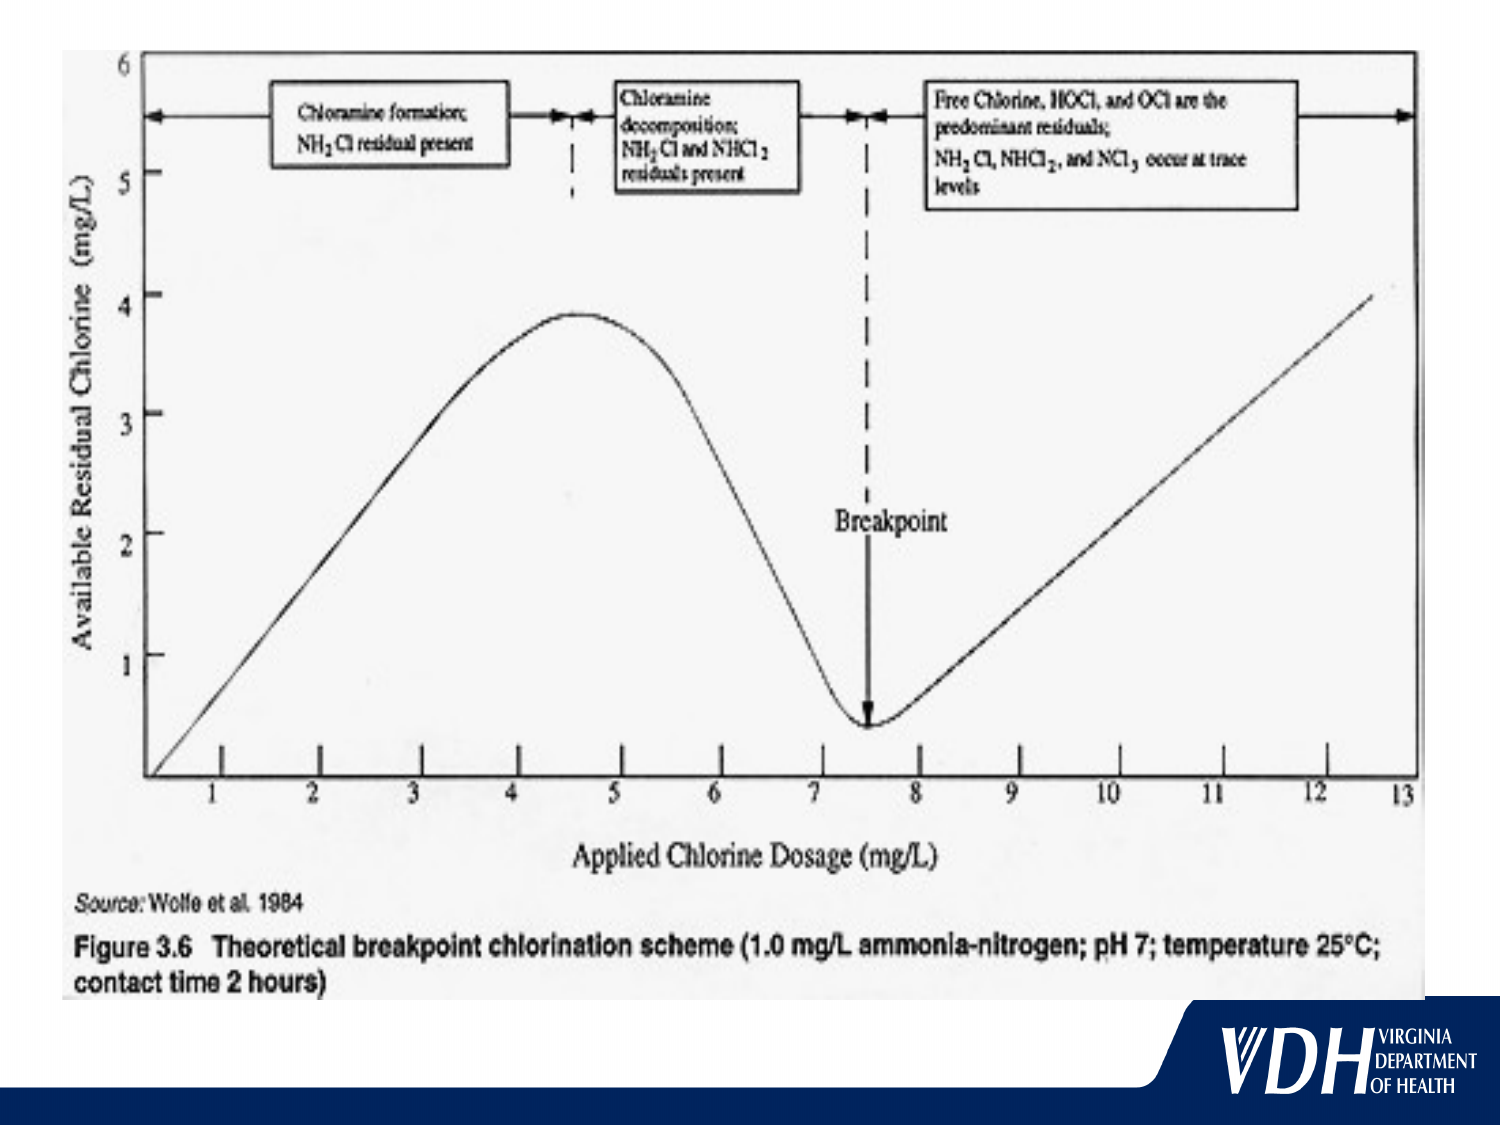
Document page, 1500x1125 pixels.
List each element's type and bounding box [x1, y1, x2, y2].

text_box [62, 50, 1425, 1000]
picture [0, 0, 1500, 1125]
